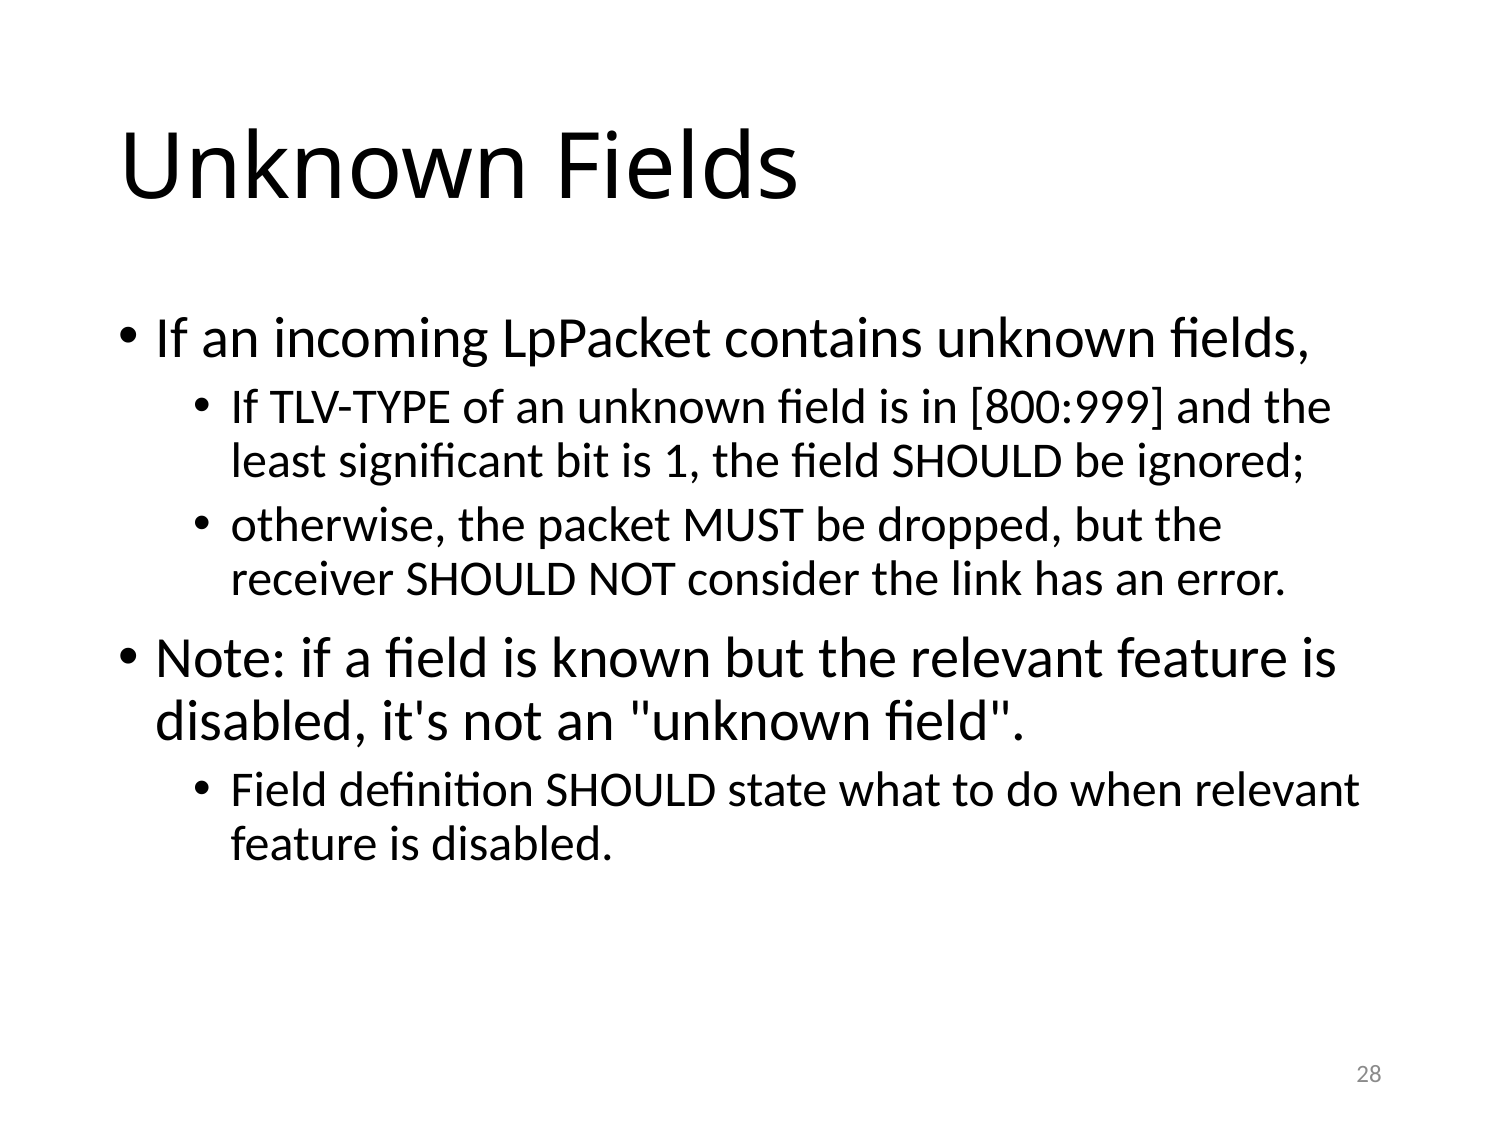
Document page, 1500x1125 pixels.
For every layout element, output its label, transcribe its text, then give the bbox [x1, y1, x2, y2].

title Unknown Fields [103, 59, 1397, 278]
slide_number 28 [1059, 1042, 1397, 1103]
list If an incoming LpPacket contains unknown fields, If TLV-TYPE of an unknown field is in [800:999] and the least significant bit is 1, the field SHOULD be ignored; otherwise, the packet MUST be dropped, but the receiver SHOULD NOT consider the link has an error. Note: if a field is known but the relevant feature is disabled, it's not an "unknown field". Field definition SHOULD state what to do when relevant feature is disabled. [103, 299, 1397, 1014]
